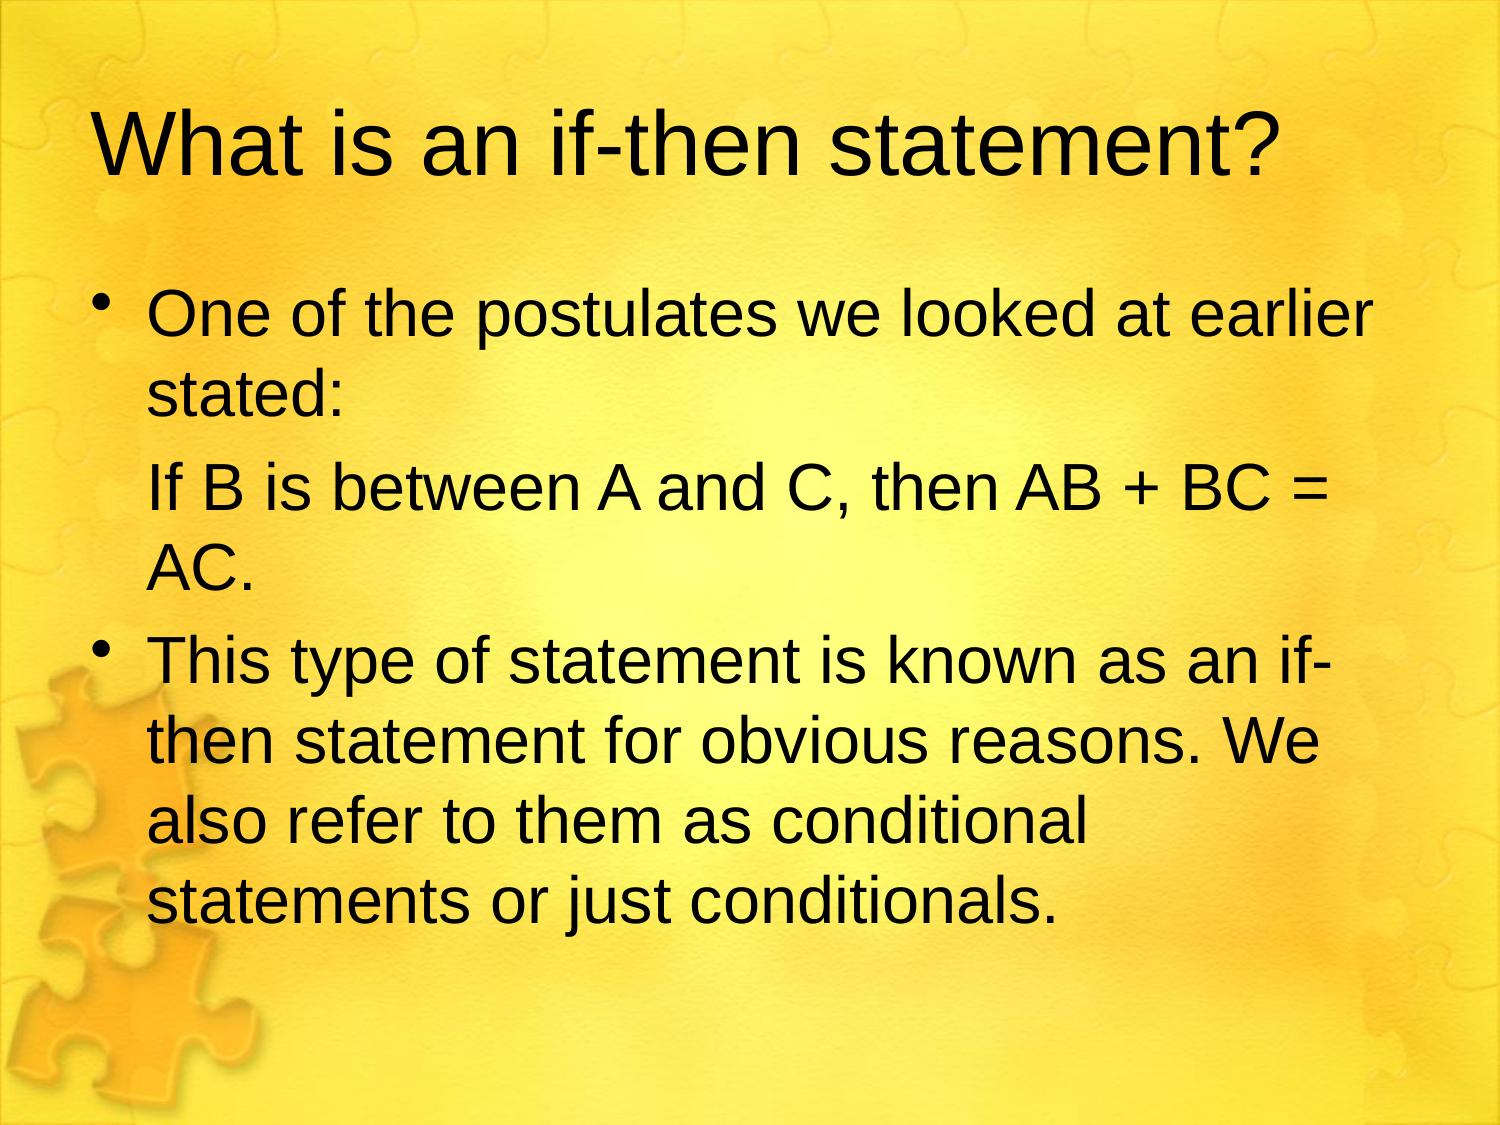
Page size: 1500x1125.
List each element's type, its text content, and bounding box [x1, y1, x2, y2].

title What is an if-then statement? [74, 44, 1426, 233]
list One of the postulates we looked at earlier stated: If B is between A and C, then AB + BC = AC. This type of statement is known as an if-then statement for obvious reasons. We also refer to them as conditional statements or just conditionals. [74, 262, 1426, 1006]
picture [0, 0, 1500, 1125]
